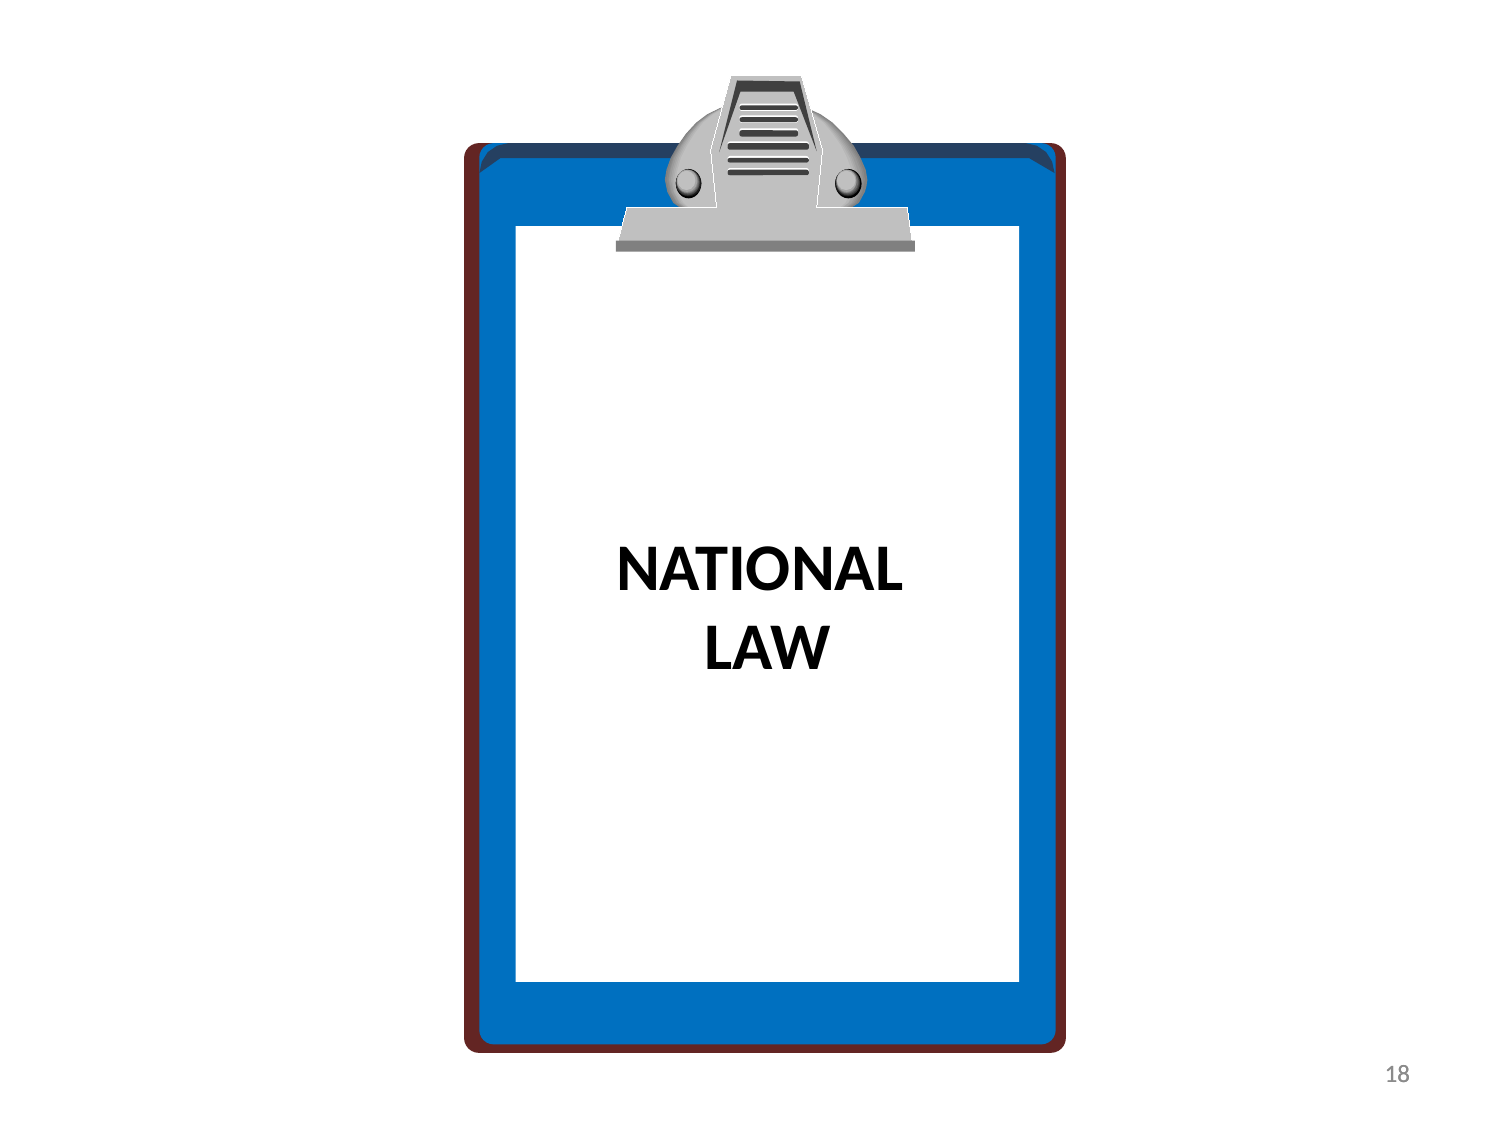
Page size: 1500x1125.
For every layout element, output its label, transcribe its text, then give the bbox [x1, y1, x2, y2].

slide_number 18 [1074, 1042, 1425, 1103]
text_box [463, 74, 1067, 1056]
